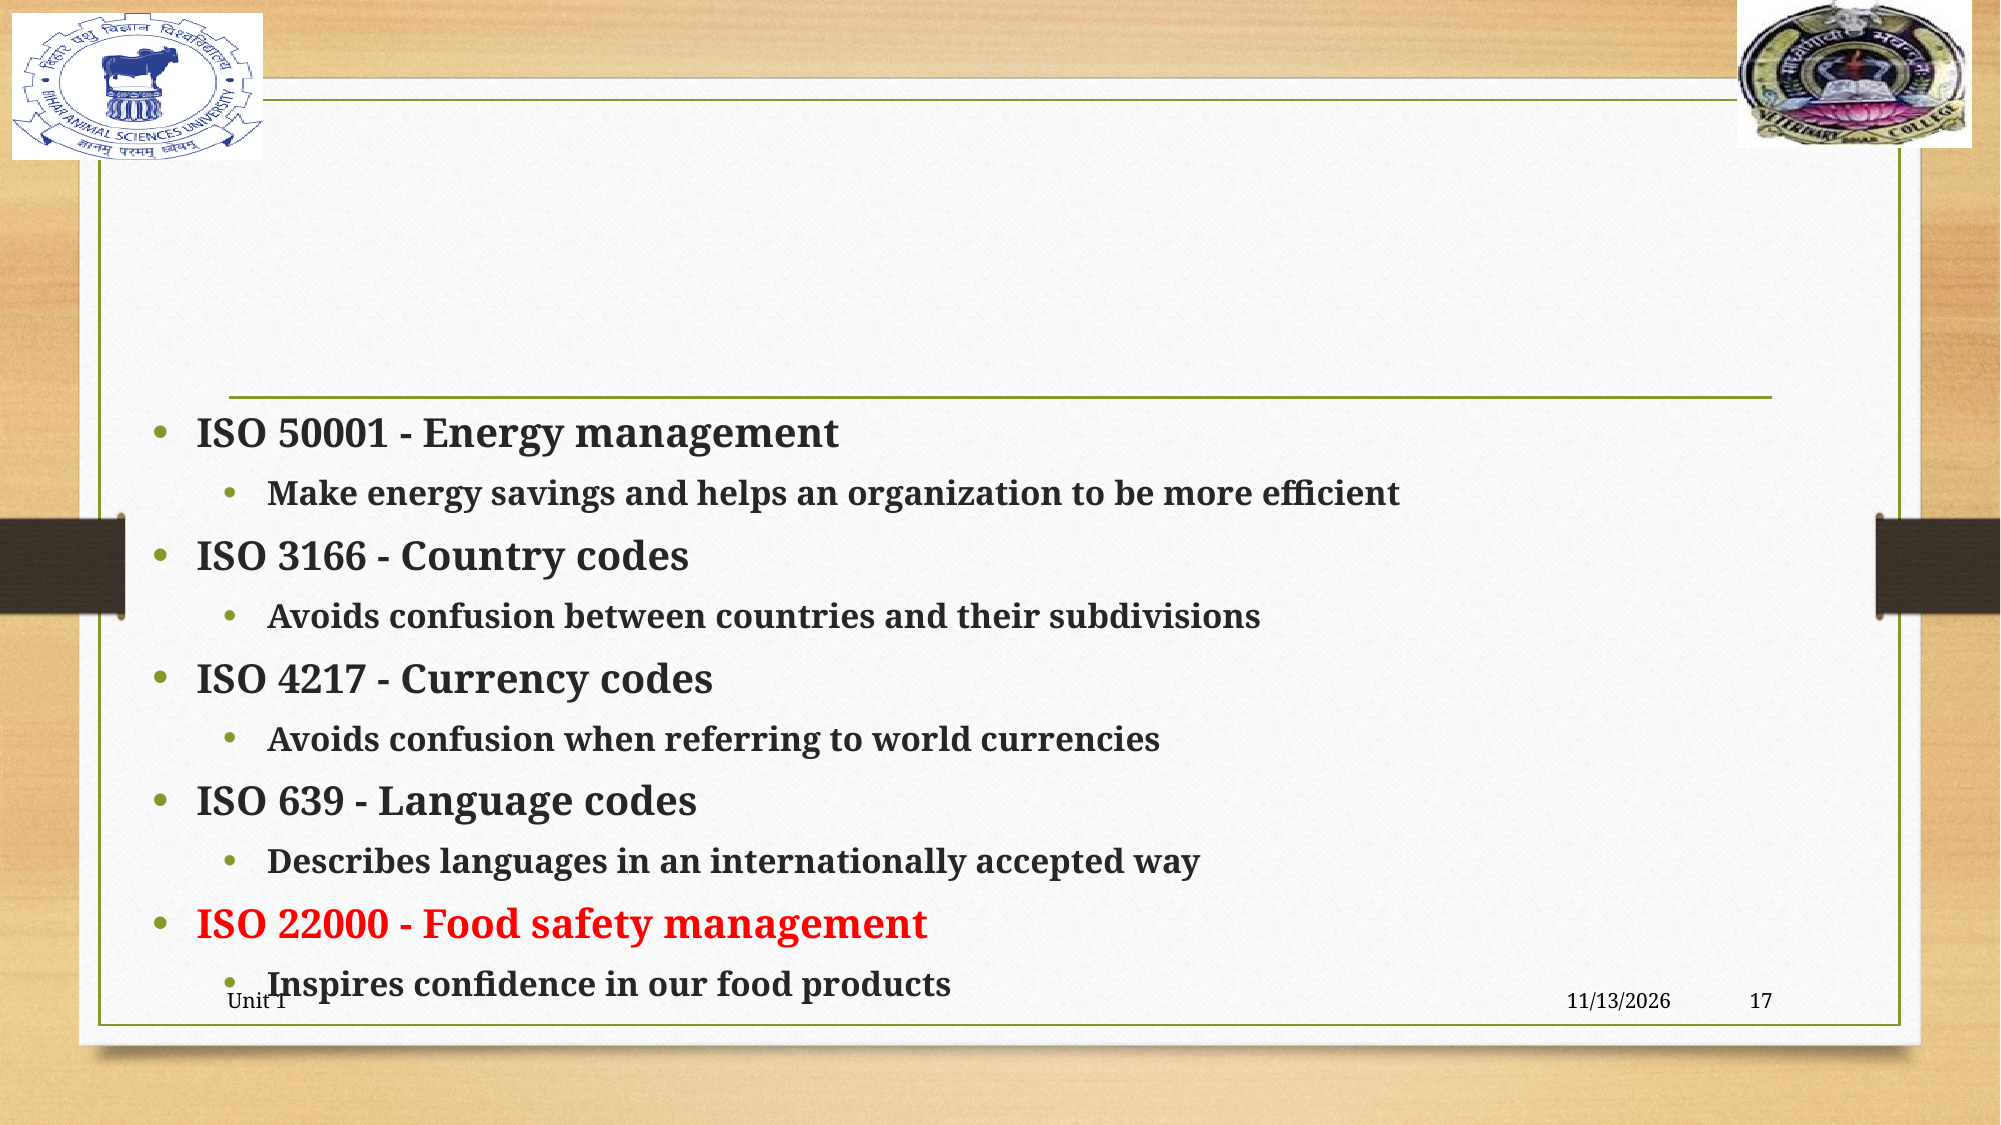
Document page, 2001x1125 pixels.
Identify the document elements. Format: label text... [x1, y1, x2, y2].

footer Unit 1 [212, 979, 1411, 1025]
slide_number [1423, 979, 1686, 1025]
slide_number 17 [1698, 979, 1788, 1025]
list ISO 50001 - Energy management Make energy savings and helps an organization to be more efficient ISO 3166 - Country codes Avoids confusion between countries and their subdivisions ISO 4217 - Currency codes Avoids confusion when referring to world currencies ISO 639 - Language codes Describes languages in an internationally accepted way ISO 22000 - Food safety management Inspires confidence in our food products [137, 400, 1863, 1014]
picture [0, 0, 2001, 1125]
